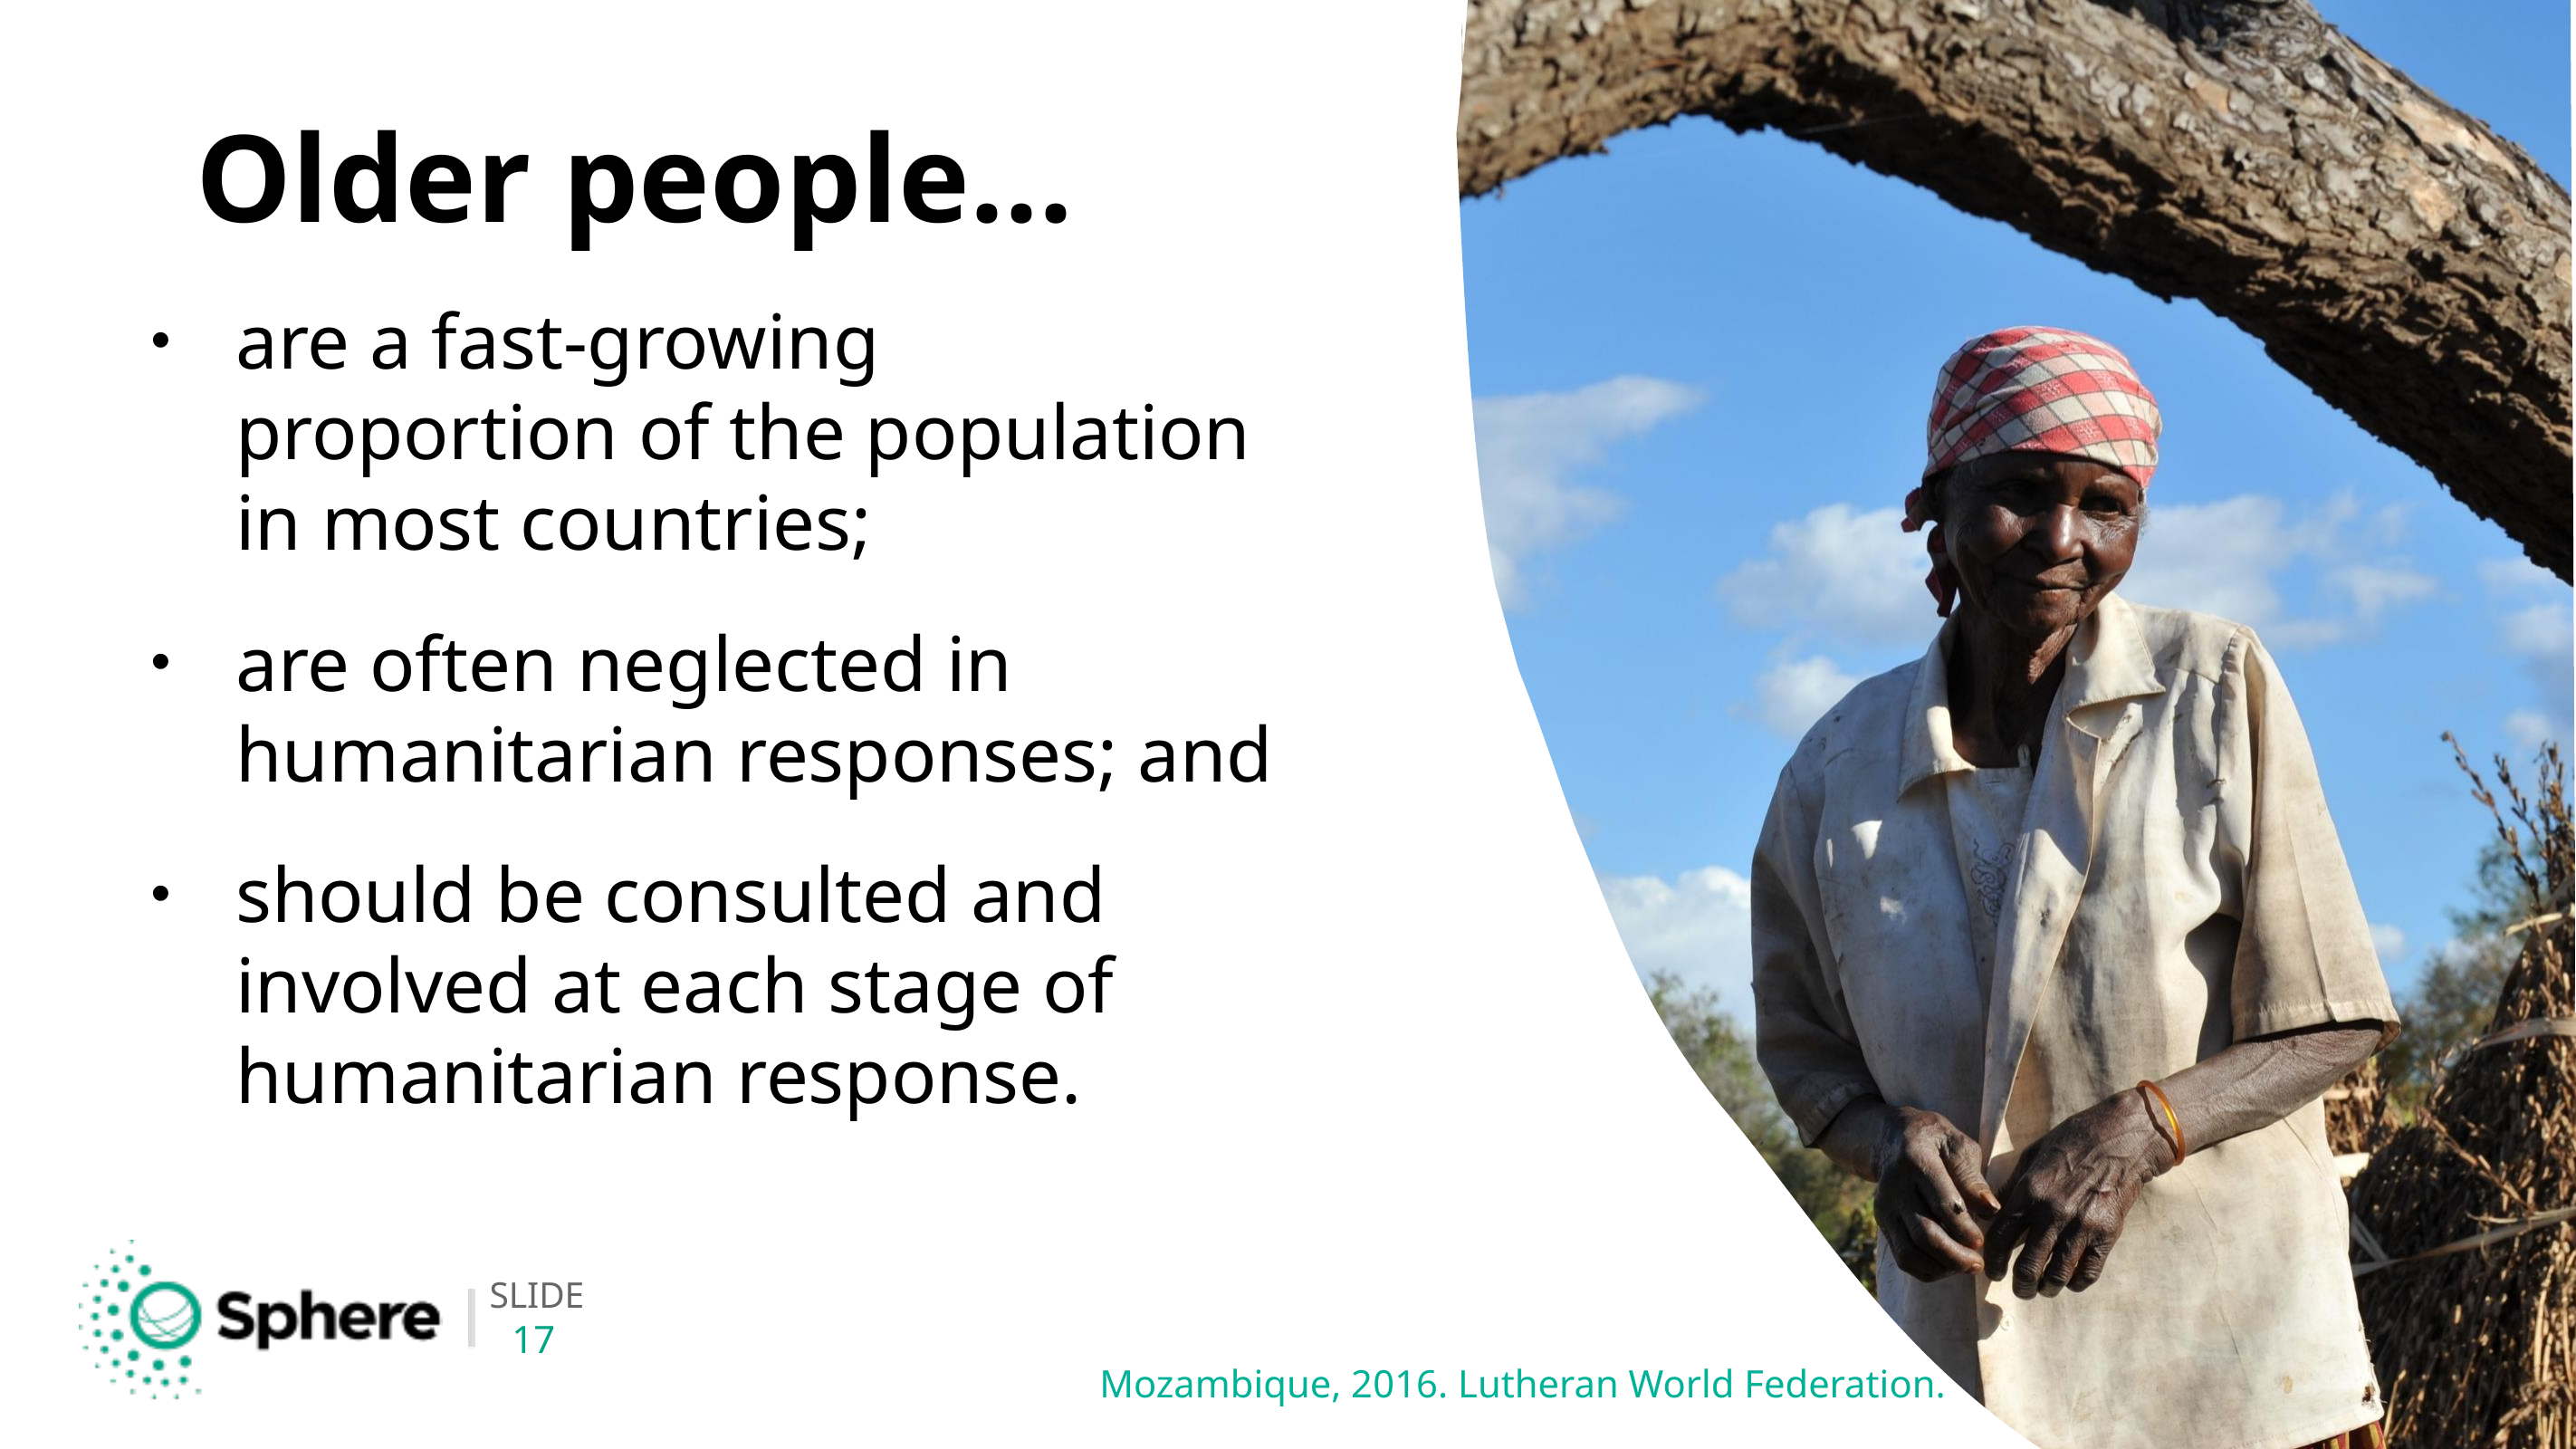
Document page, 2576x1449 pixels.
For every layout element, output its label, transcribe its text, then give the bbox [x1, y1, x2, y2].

list are a fast-growing proportion of the population in most countries; are often neglected in humanitarian responses; and should be consulted and involved at each stage of humanitarian response. [142, 285, 1288, 921]
picture [79, 1240, 443, 1402]
slide_number 17 [503, 1307, 568, 1369]
picture [468, 1289, 479, 1349]
text_box Mozambique, 2016. Lutheran World Federation. [1092, 1352, 1451, 1414]
picture [1456, 0, 2576, 1449]
title Older people… [187, 93, 1246, 285]
